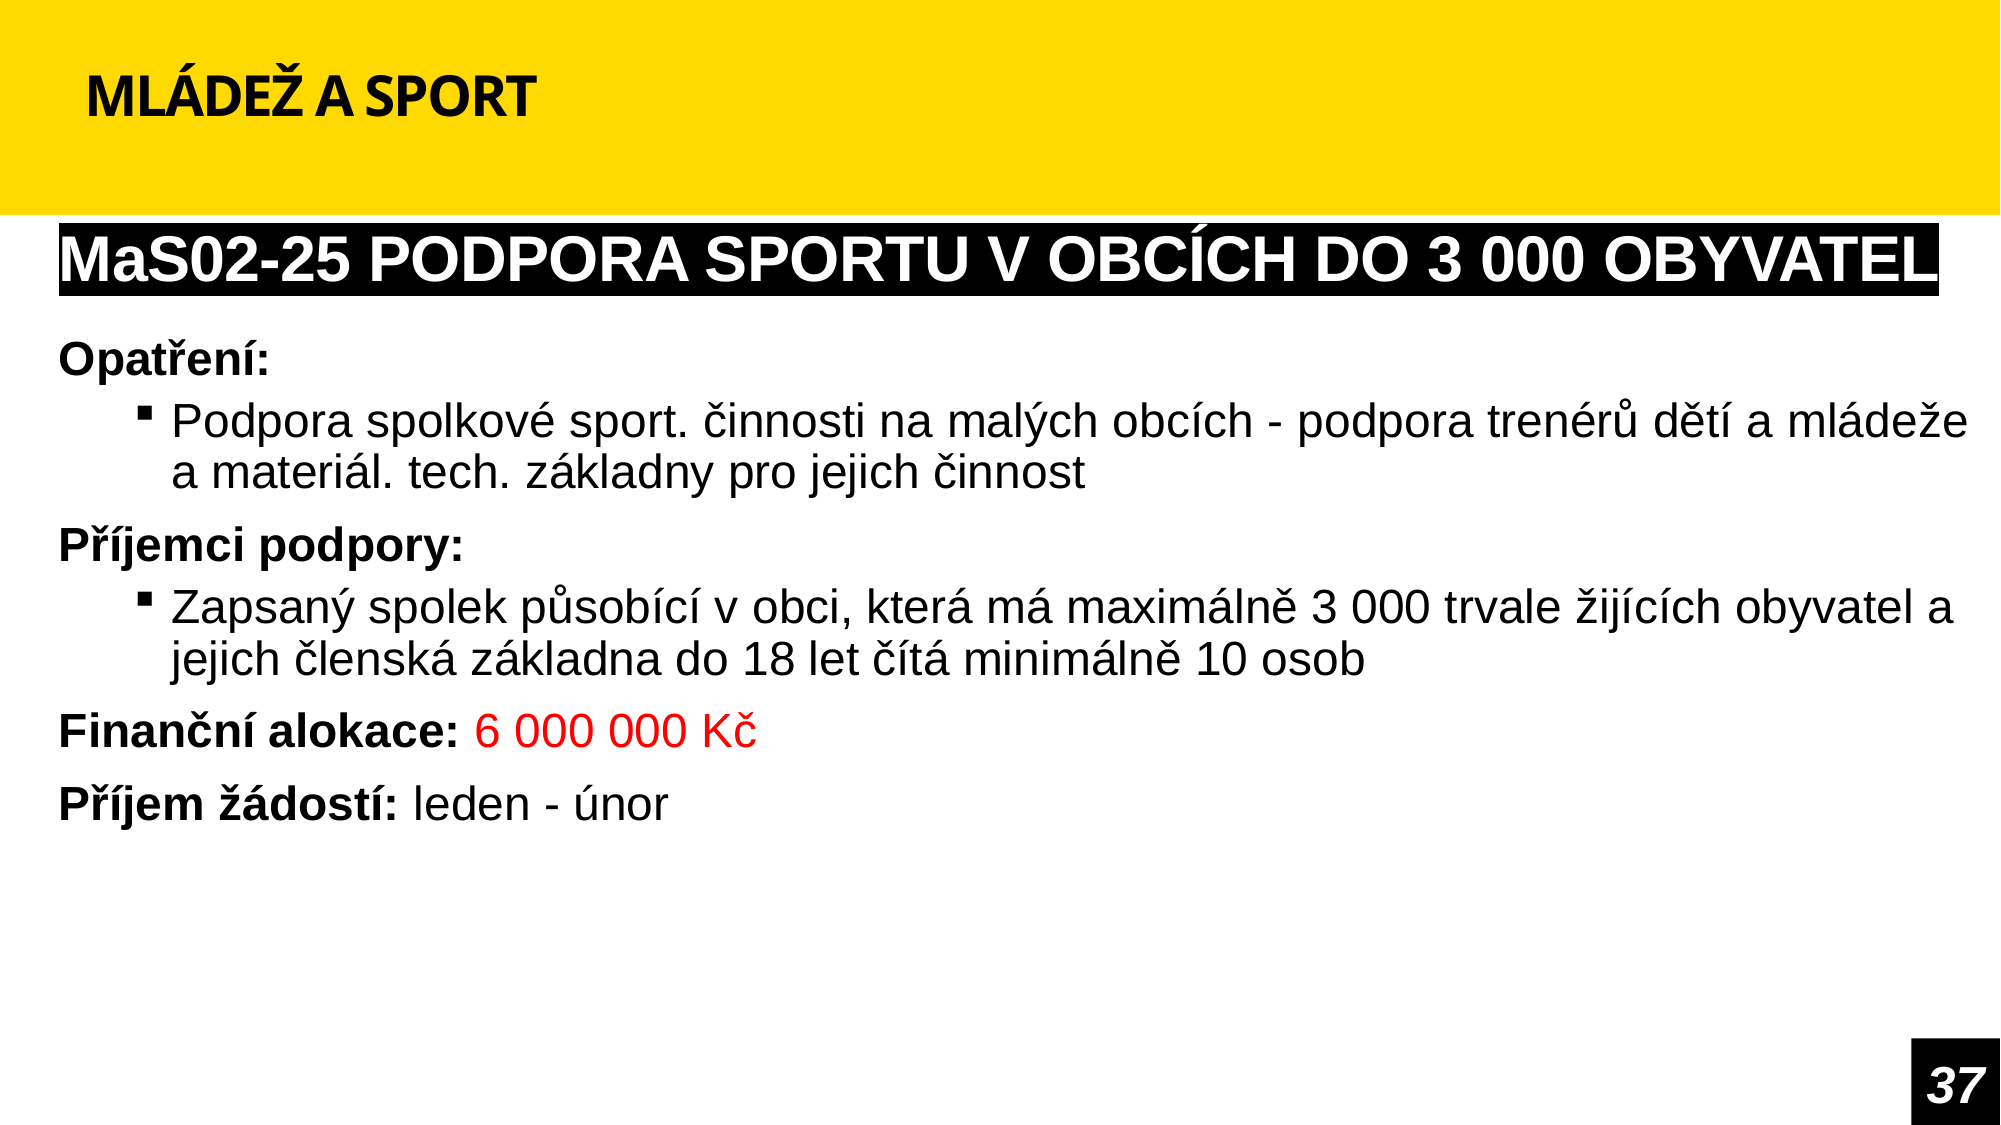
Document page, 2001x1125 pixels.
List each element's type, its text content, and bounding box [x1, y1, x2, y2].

title MLÁDEŽ A SPORT [69, 60, 1918, 214]
list MaS02-25 PODPORA SPORTU V OBCÍCH DO 3 000 OBYVATEL Opatření: Podpora spolkové sport. činnosti na malých obcích - podpora trenérů dětí a mládeže a materiál. tech. základny pro jejich činnost Příjemci podpory: Zapsaný spolek působící v obci, která má maximálně 3 000 trvale žijících obyvatel a jejich členská základna do 18 let čítá minimálně 10 osob Finanční alokace: 6 000 000 Kč Příjem žádostí: leden - únor [0, 218, 2000, 1125]
slide_number 37 [1911, 1038, 2000, 1125]
